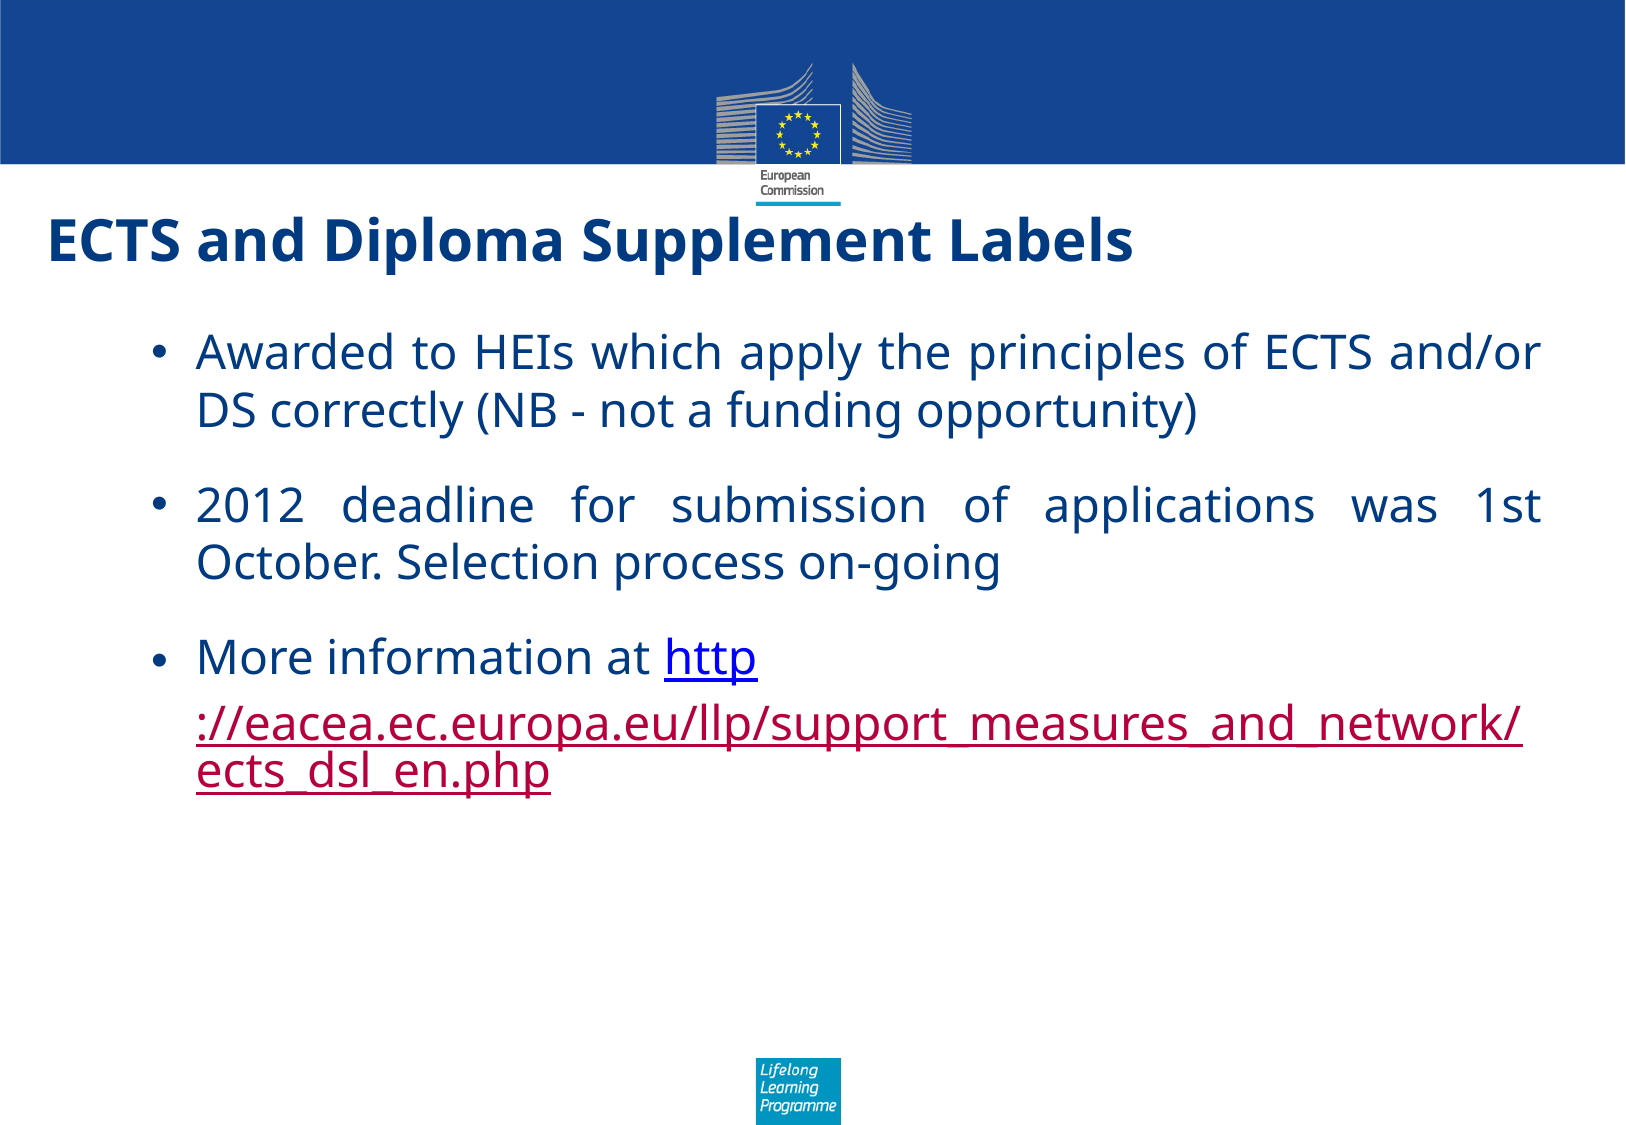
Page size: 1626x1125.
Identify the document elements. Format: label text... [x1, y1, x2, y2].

picture [810, 1070, 816, 1078]
picture [780, 1104, 788, 1113]
text_box Awarded to HEIs which apply the principles of ECTS and/or DS correctly (NB - not a funding opportunity) 2012 deadline for submission of applications was 1st October. Selection process on-going More information at http://eacea.ec.europa.eu/llp/support_measures_and_network/ects_dsl_en.php [77, 314, 1559, 823]
picture [0, 0, 1625, 1125]
picture [826, 1102, 834, 1111]
picture [785, 1102, 792, 1109]
title ECTS and Diploma Supplement Labels [30, 195, 1586, 305]
picture [775, 1086, 782, 1093]
